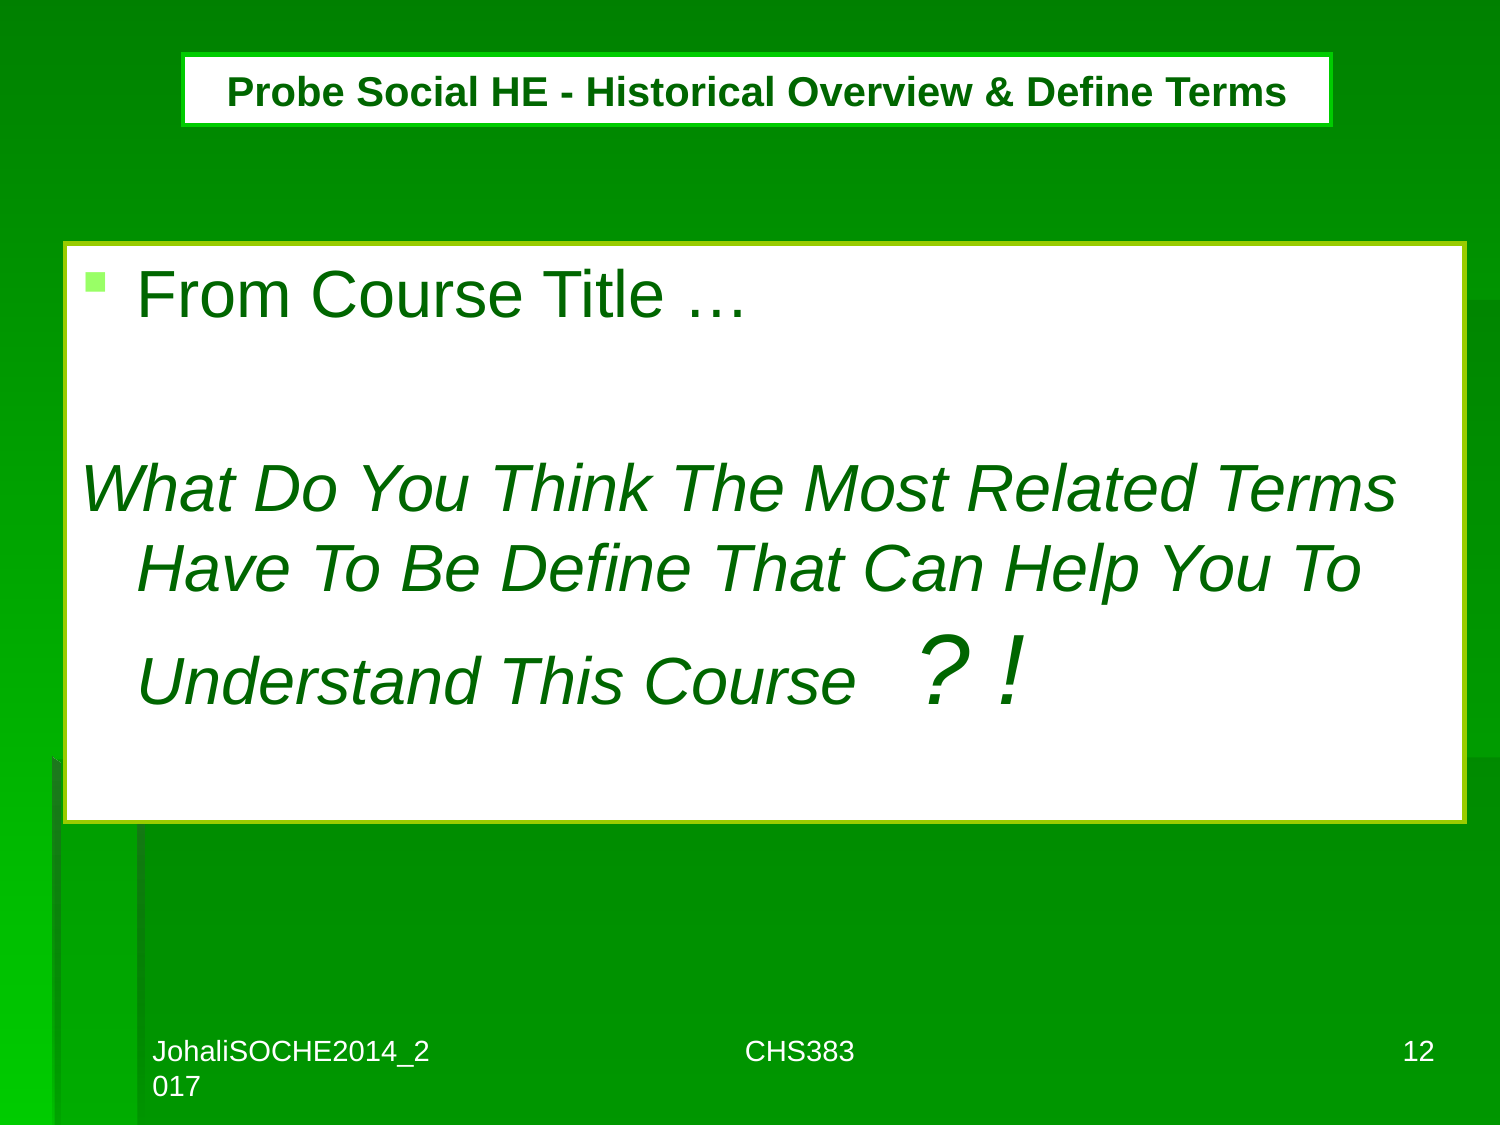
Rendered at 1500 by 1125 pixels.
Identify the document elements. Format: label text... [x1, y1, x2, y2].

footer CHS383 [562, 1024, 1038, 1103]
title Probe Social HE - Historical Overview & Define Terms [181, 52, 1333, 127]
slide_number JohaliSOCHE2014_2017 [137, 1024, 450, 1103]
slide_number 12 [1137, 1024, 1451, 1103]
list From Course Title … What Do You Think The Most Related Terms Have To Be Define That Can Help You To Understand This Course ? ! [63, 241, 1467, 824]
